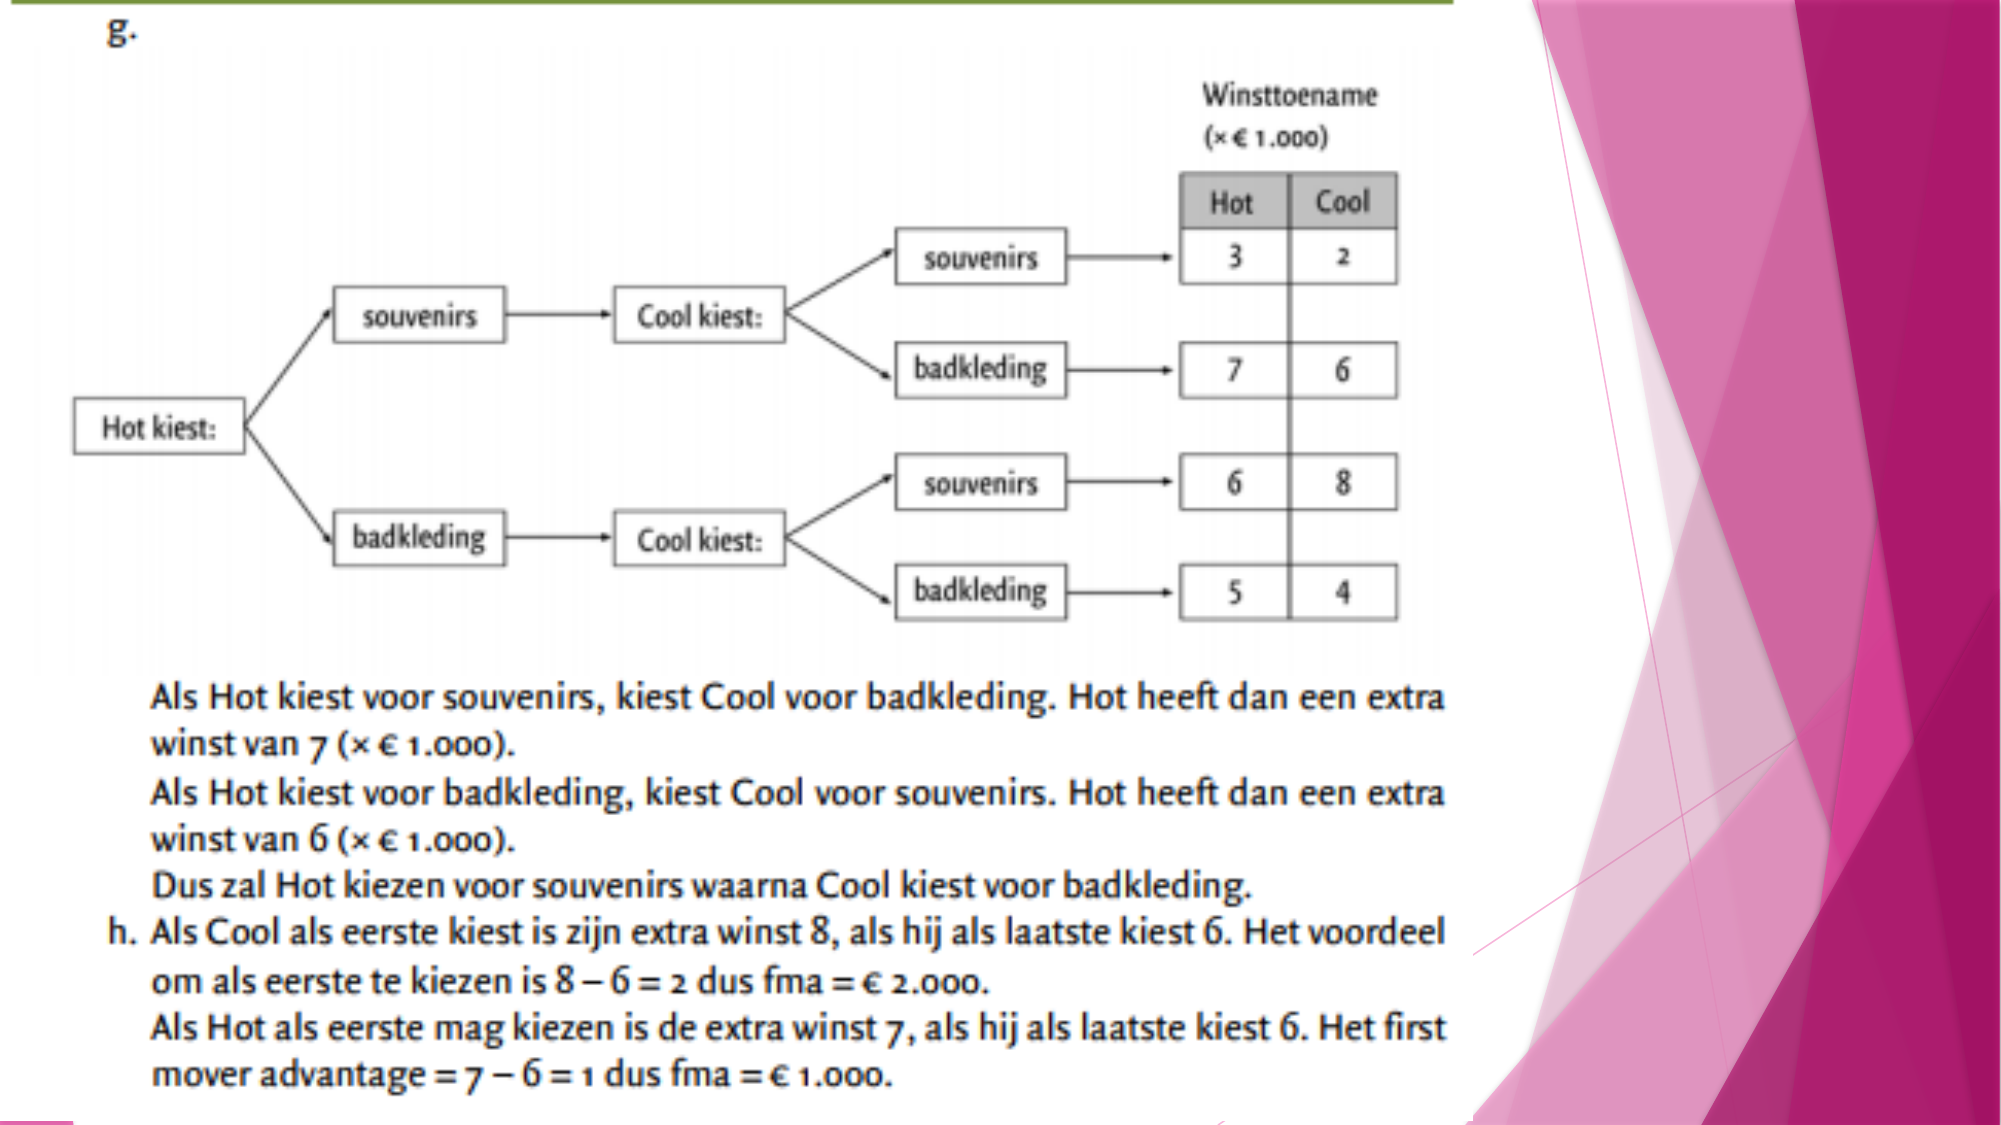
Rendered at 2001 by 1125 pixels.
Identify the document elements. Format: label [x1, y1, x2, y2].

picture [0, 0, 1473, 1121]
